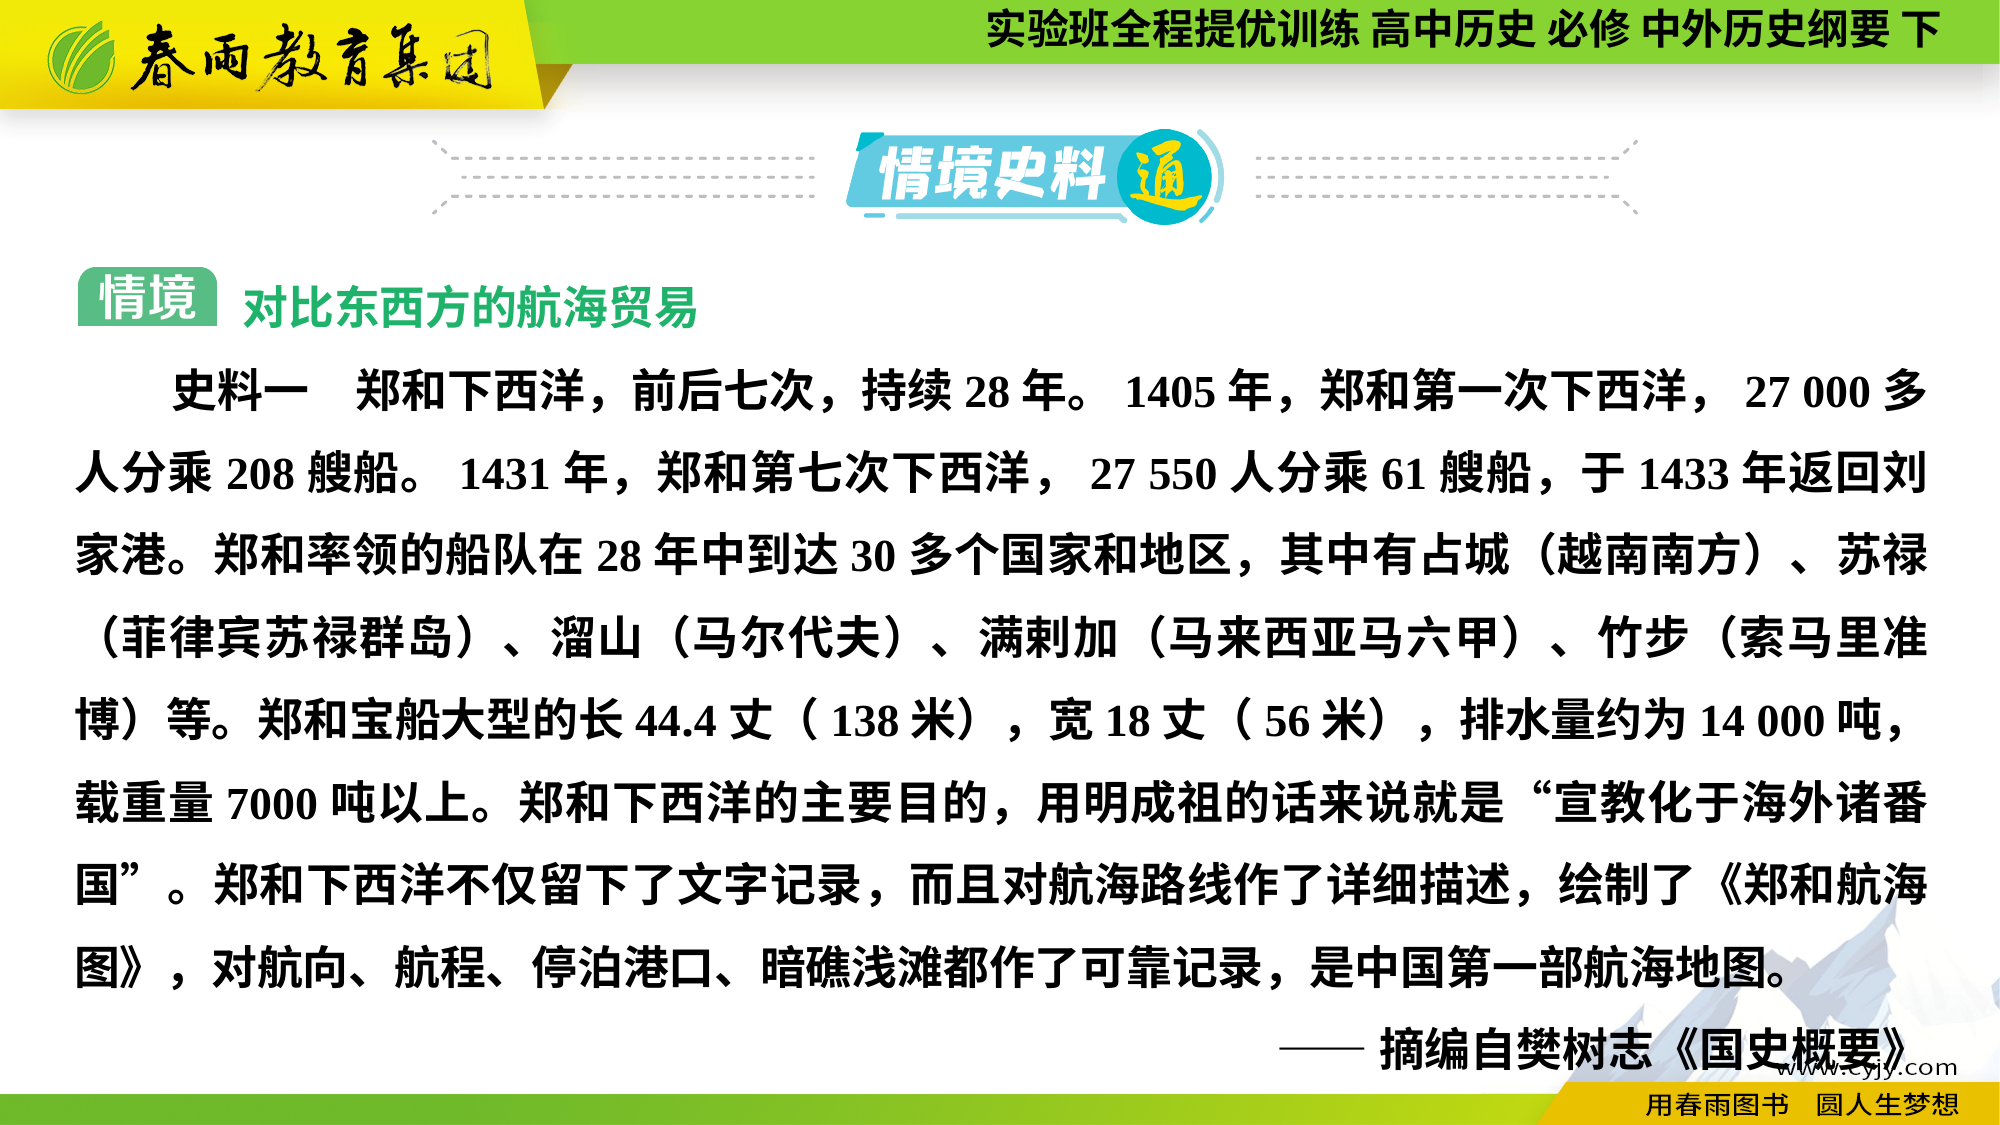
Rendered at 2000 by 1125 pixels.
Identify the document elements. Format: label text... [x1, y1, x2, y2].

list 对比东西方的航海贸易 史料一 郑和下西洋，前后七次，持续28年。1405年，郑和第一次下西洋，27 000多人分乘208艘船。1431年，郑和第七次下西洋，27 550人分乘61艘船，于1433年返回刘家港。郑和率领的船队在28年中到达30多个国家和地区，其中有占城（越南南方）、苏禄 （菲律宾苏禄群岛）、溜山（马尔代夫）、满剌加（马来西亚马六甲）、竹步（索马里准博）等。郑和宝船大型的长44.4丈（138米），宽18丈（56米），排水量约为14 000吨，载重量7000吨以上。郑和下西洋的主要目的，用明成祖的话来说就是“宣教化于海外诸番国”。郑和下西洋不仅留下了文字记录，而且对航海路线作了详细描述，绘制了《郑和航海图》，对航向、航程、停泊港口、暗礁浅滩都作了可靠记录，是中国第一部航海地图。 ——摘编自樊树志《国史概要》 [59, 243, 1944, 1092]
picture [0, 0, 2000, 1125]
